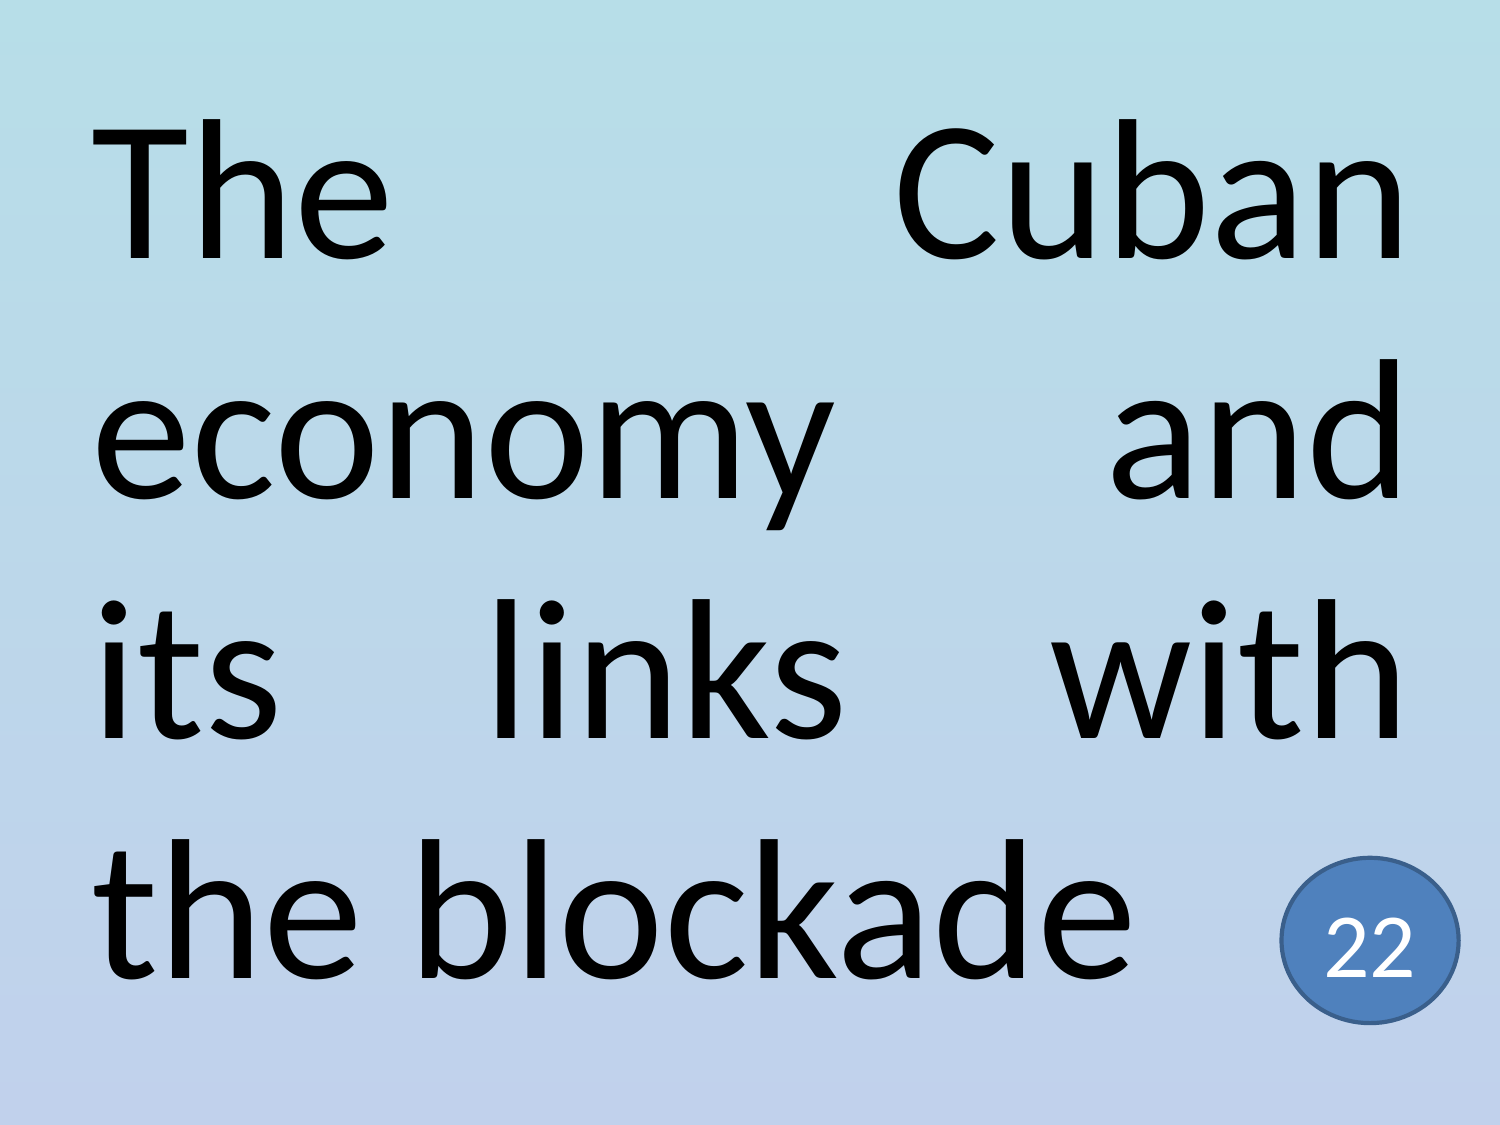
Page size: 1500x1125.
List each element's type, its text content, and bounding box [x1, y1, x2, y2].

title The Cuban economy and its links with the blockade [76, 66, 1427, 1012]
text_box 22 [1279, 855, 1461, 1026]
